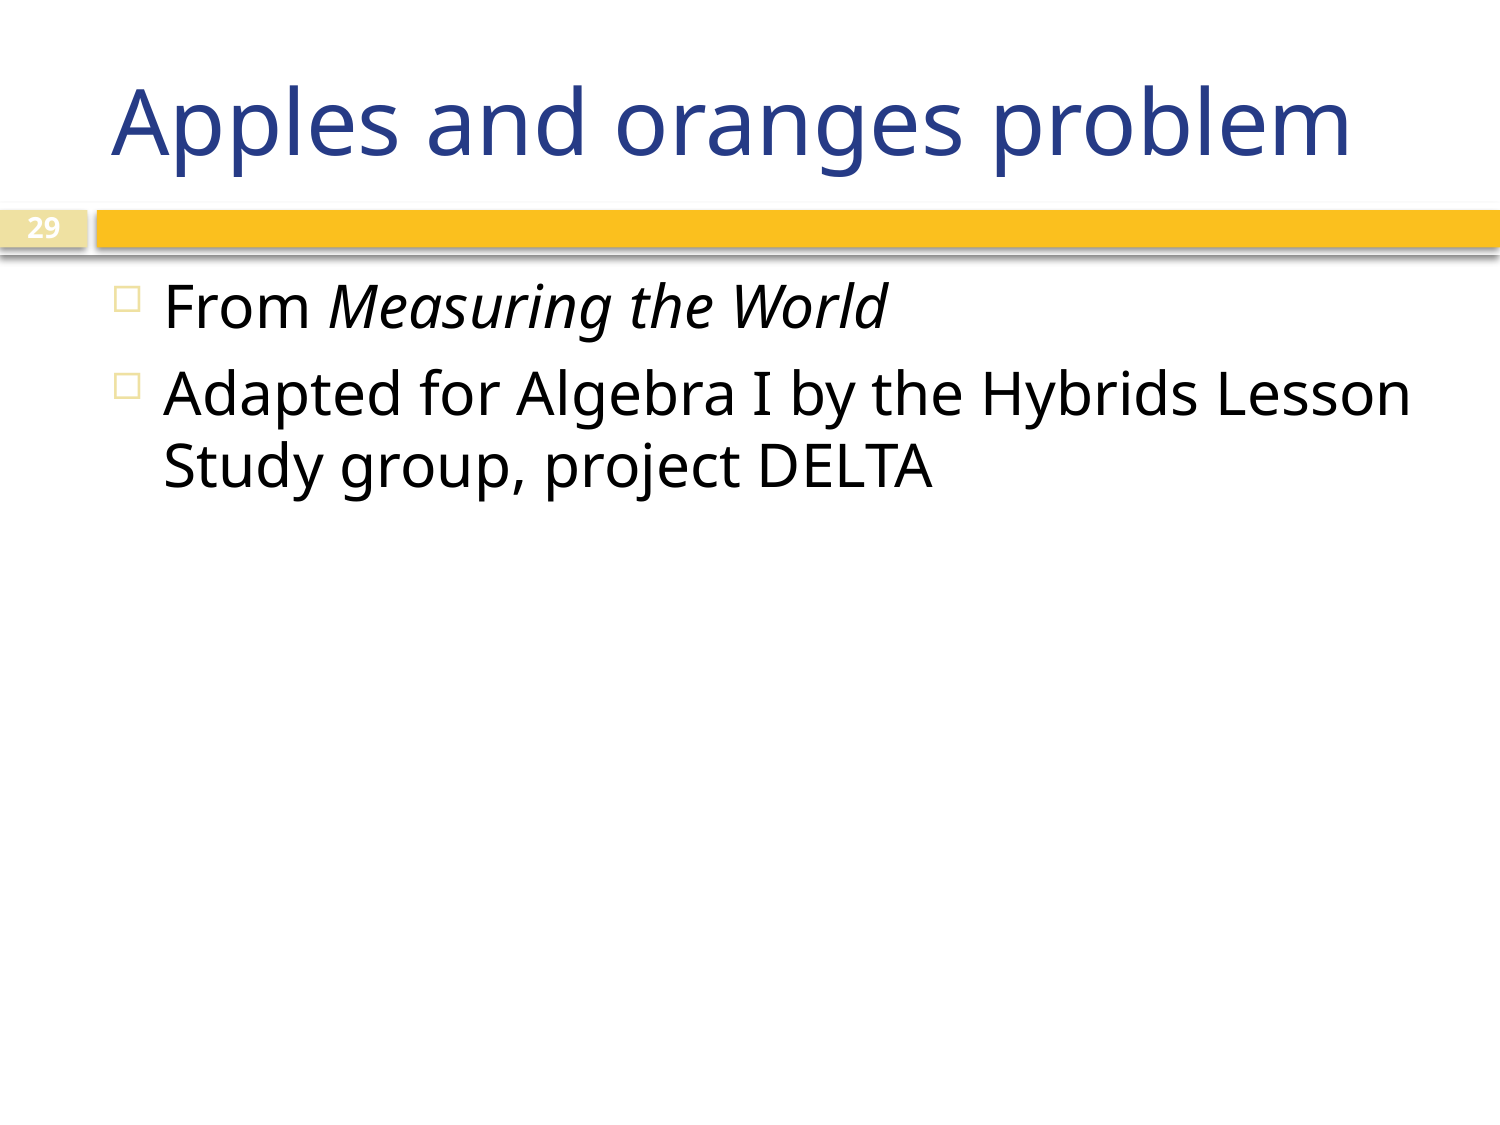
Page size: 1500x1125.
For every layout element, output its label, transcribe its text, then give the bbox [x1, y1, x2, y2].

title Apples and oranges problem [100, 37, 1438, 200]
slide_number 29 [0, 208, 88, 249]
list From Measuring the World Adapted for Algebra I by the Hybrids Lesson Study group, project DELTA [100, 262, 1438, 1000]
